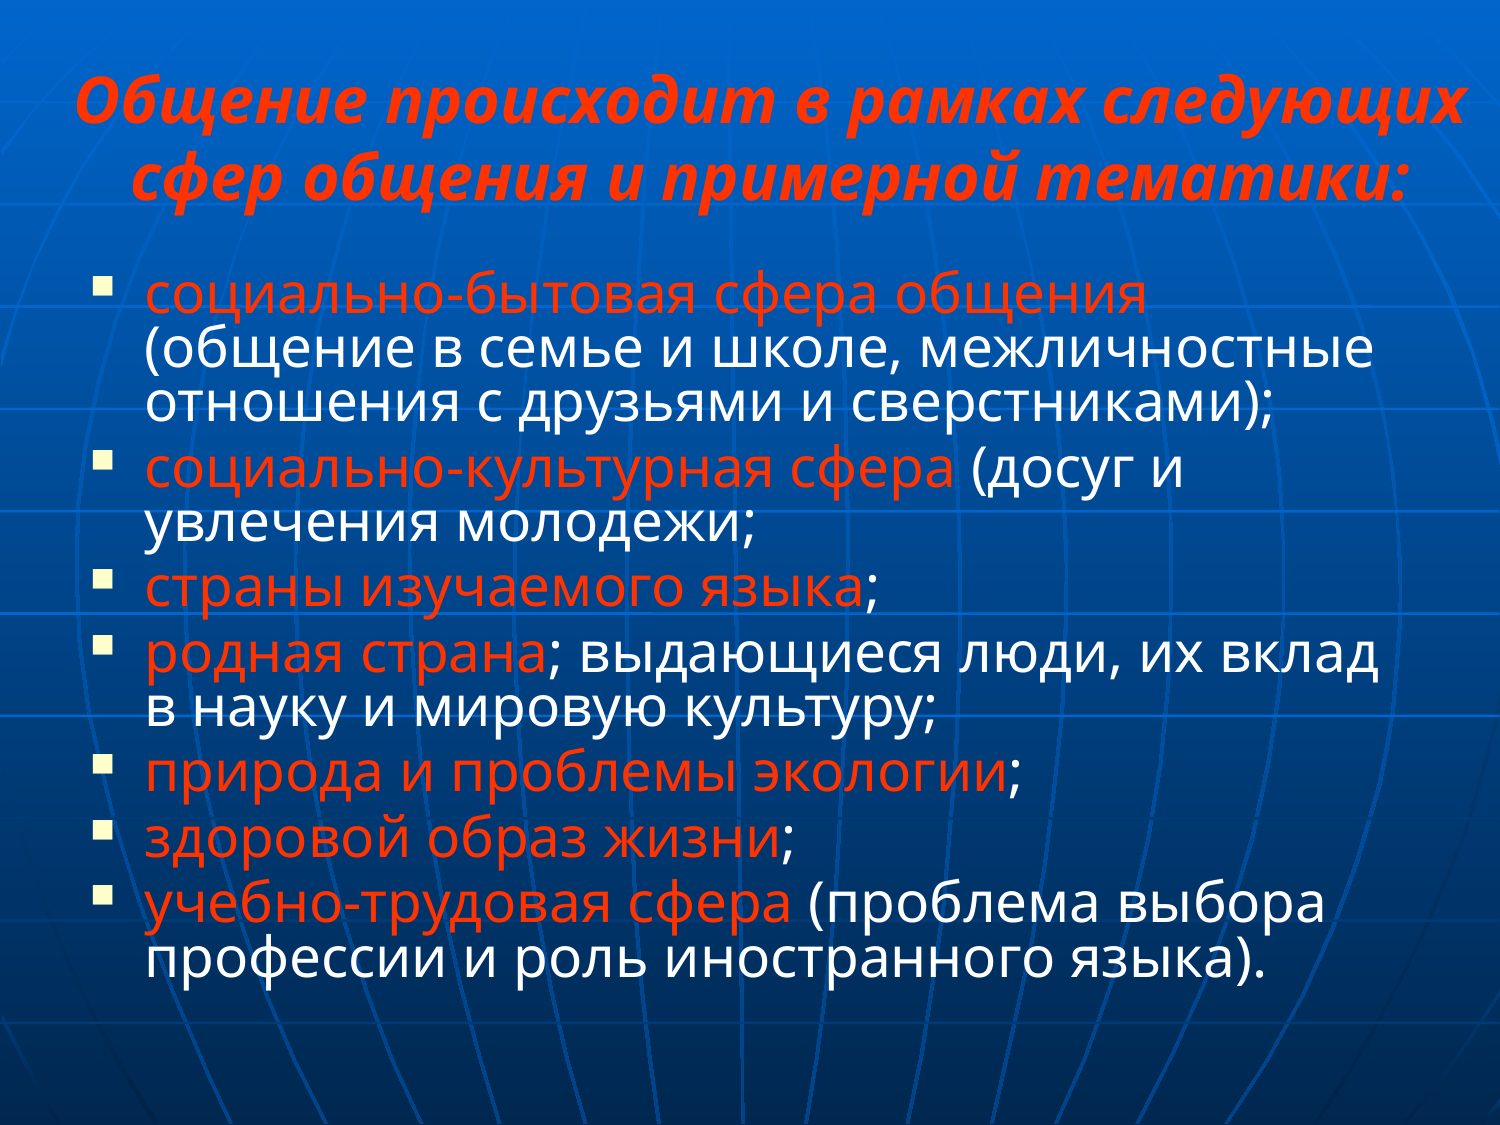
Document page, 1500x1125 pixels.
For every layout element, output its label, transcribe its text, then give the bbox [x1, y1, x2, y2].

title Общение происходит в рамках следующих сфер общения и примерной тематики: [40, 42, 1500, 230]
list социально-бытовая сфера общения (общение в семье и школе, межличностные отношения с друзьями и сверстниками); социально-культурная сфера (досуг и увлечения молодежи; страны изучаемого языка; родная страна; выдающиеся люди, их вклад в науку и мировую культуру; природа и проблемы экологии; здоровой образ жизни; учебно-трудовая сфера (проблема выбора профессии и роль иностранного языка). [74, 262, 1426, 1006]
